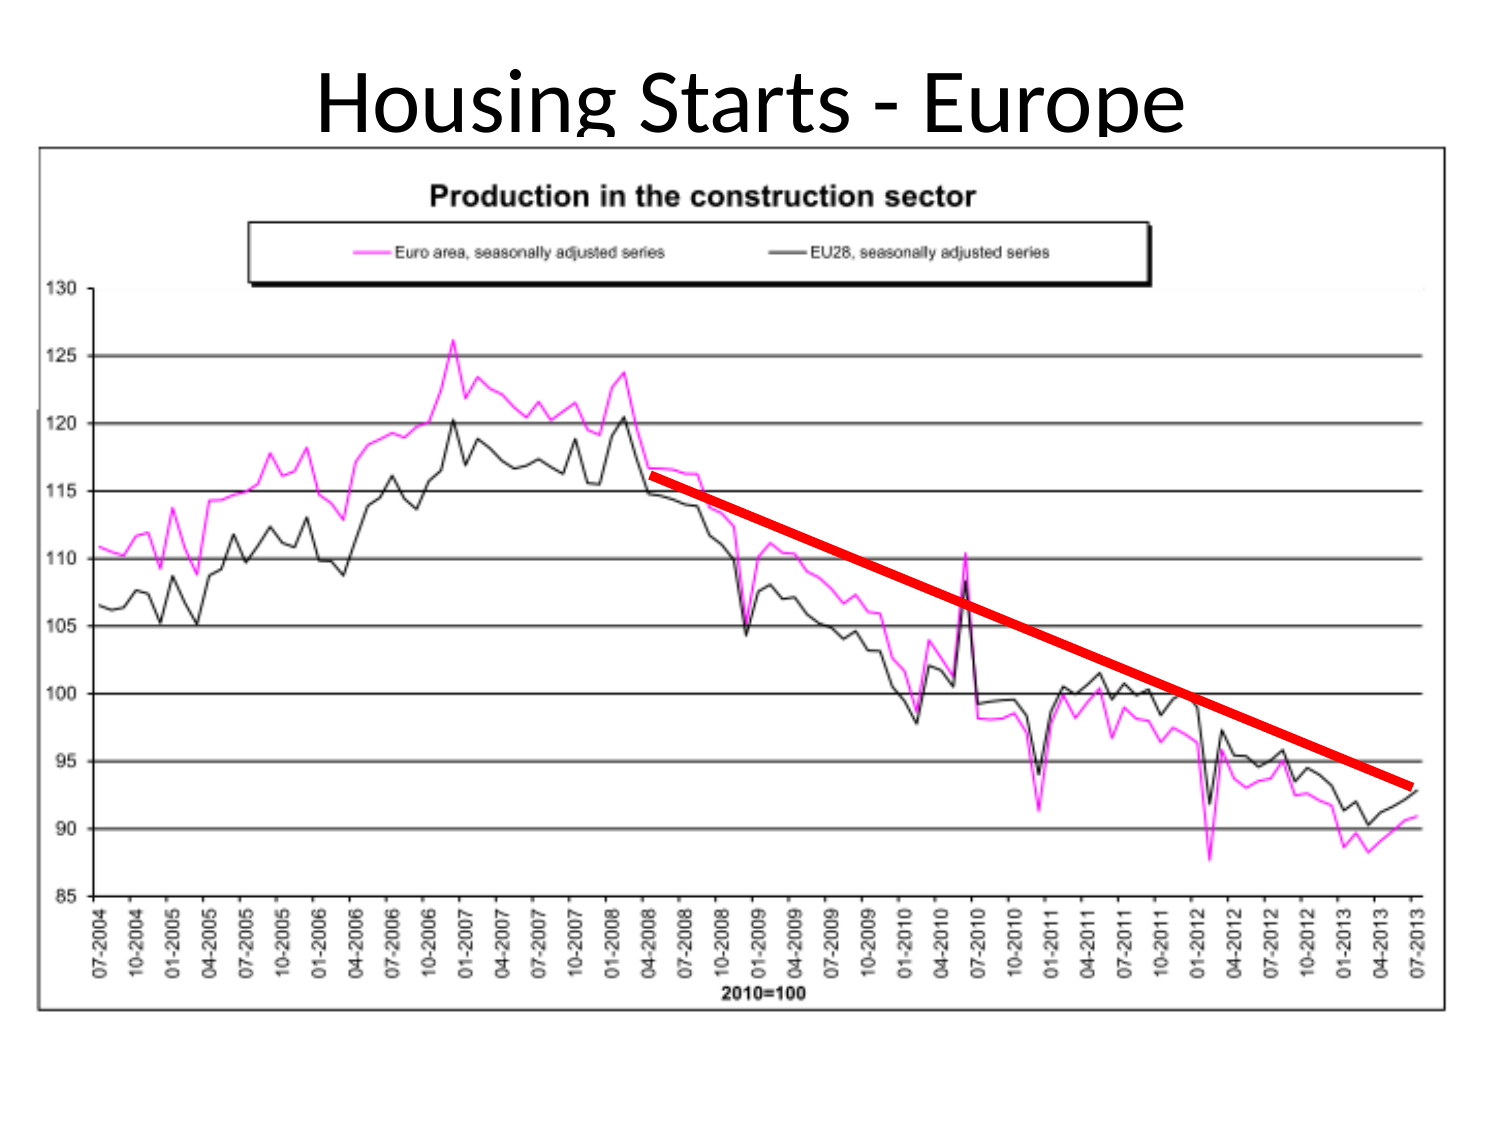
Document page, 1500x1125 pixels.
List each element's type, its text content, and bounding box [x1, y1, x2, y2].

text_box [33, 137, 1471, 1020]
title Housing Starts - Europe [77, 2, 1428, 137]
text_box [649, 474, 1413, 788]
